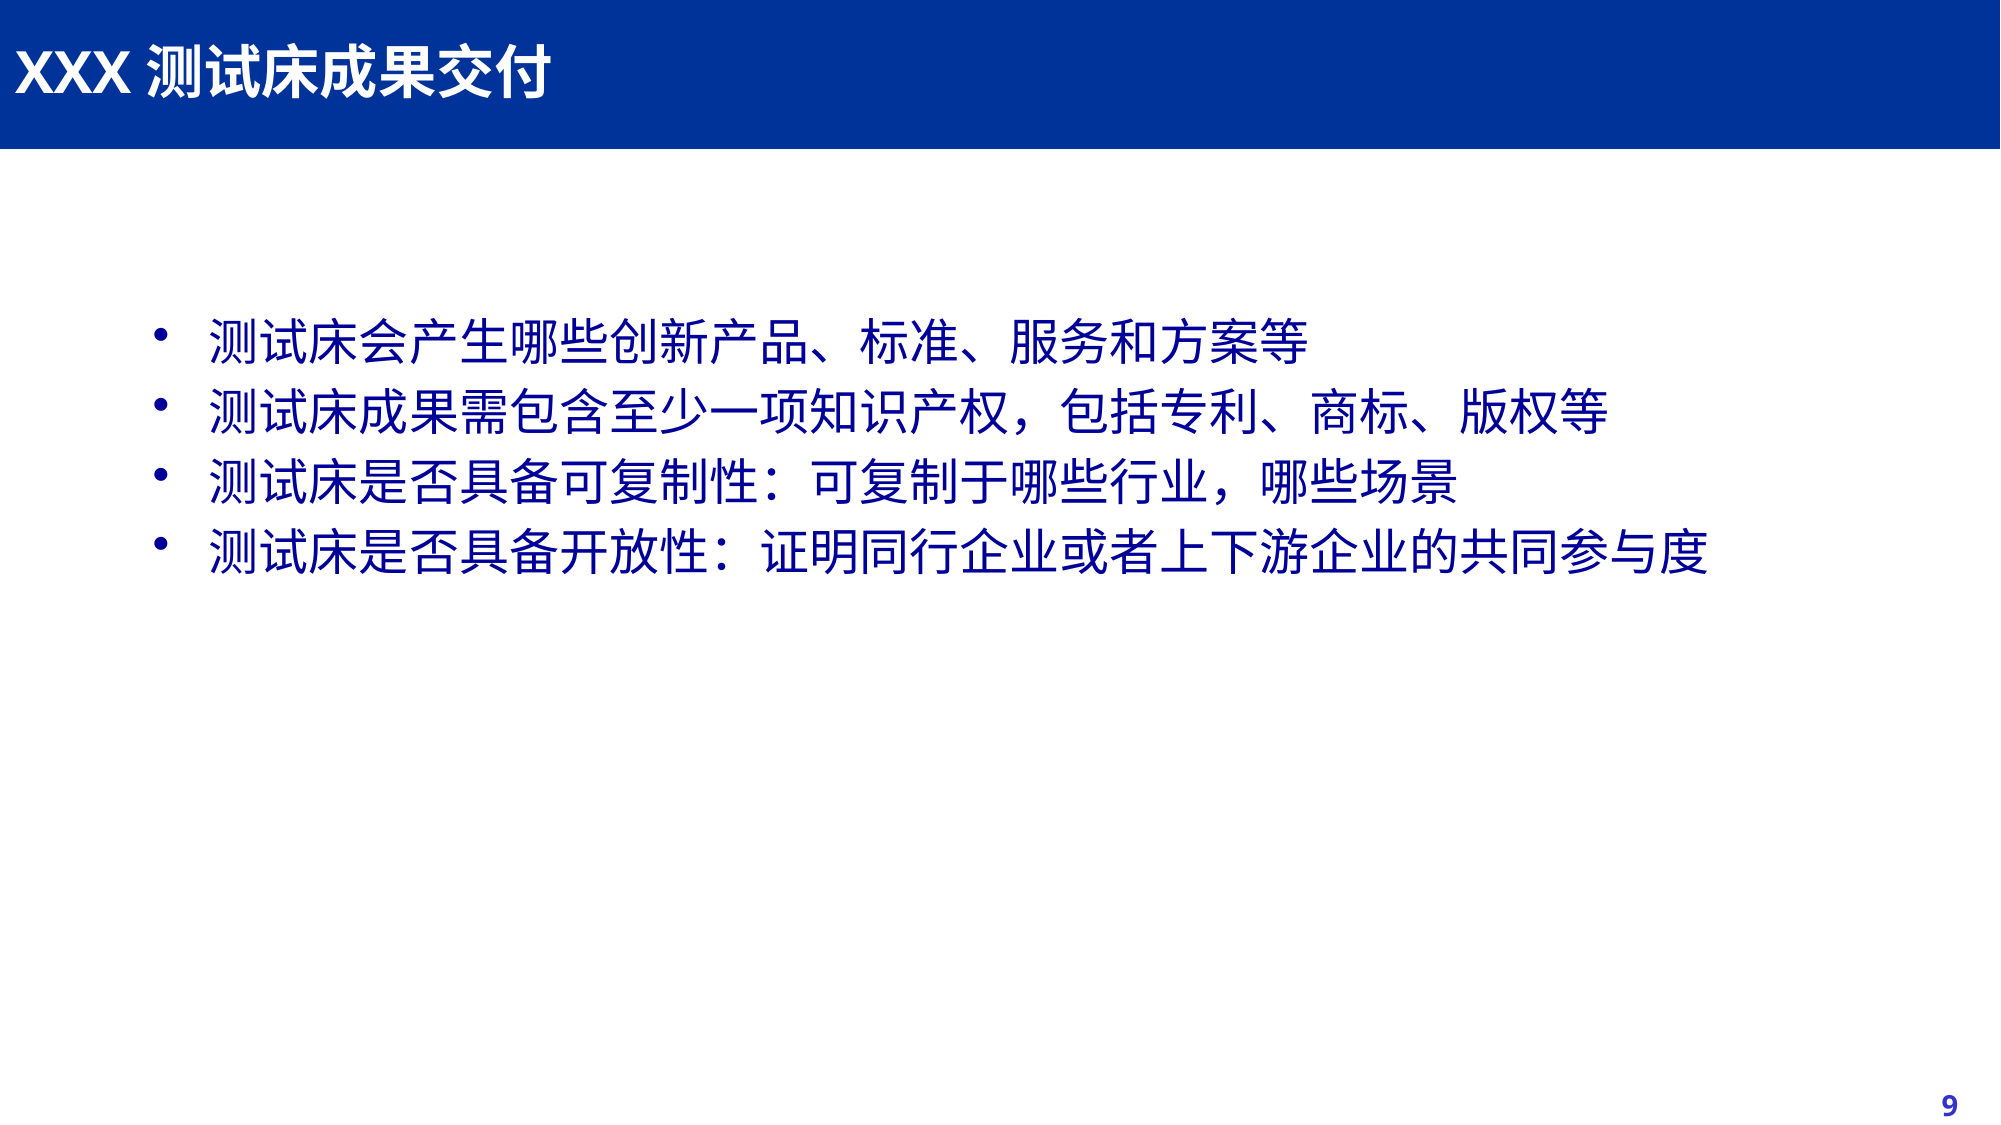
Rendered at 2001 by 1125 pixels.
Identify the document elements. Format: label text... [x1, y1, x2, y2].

title XXX测试床成果交付 [0, 0, 2000, 145]
text_box 测试床会产生哪些创新产品、标准、服务和方案等 测试床成果需包含至少一项知识产权，包括专利、商标、版权等 测试床是否具备可复制性：可复制于哪些行业，哪些场景 测试床是否具备开放性：证明同行企业或者上下游企业的共同参与度 [137, 302, 1745, 717]
